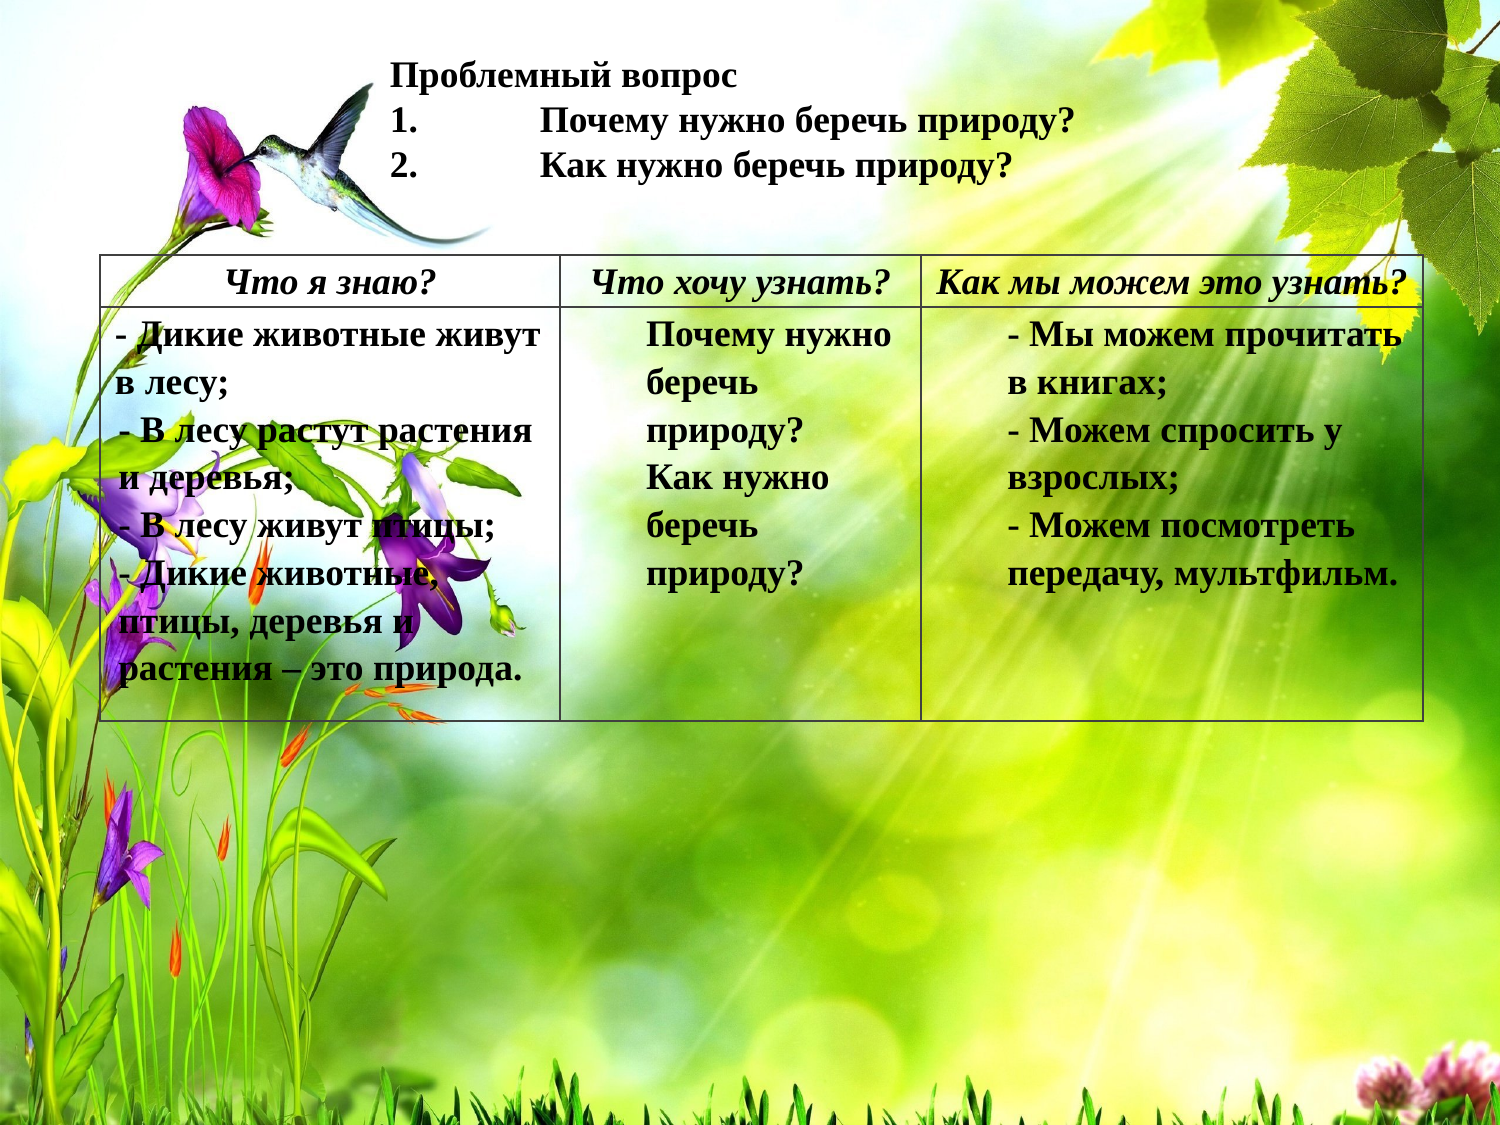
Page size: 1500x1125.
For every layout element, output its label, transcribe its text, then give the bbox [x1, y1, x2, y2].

table_header Как мы можем это узнать? [922, 256, 1422, 306]
text_box Проблемный вопрос 1. Почему нужно беречь природу? 2. Как нужно беречь природу? [374, 42, 1125, 193]
table_cell - Мы можем прочитать в книгах; - Можем спросить у взрослых; - Можем посмотреть передачу, мультфильм. [922, 308, 1422, 720]
table_cell Почему нужно беречь природу? Как нужно беречь природу? [561, 308, 920, 720]
picture [0, 0, 1500, 1125]
table_cell - Дикие животные живут в лесу; - В лесу растут растения и деревья; - В лесу живут птицы; - Дикие животные, птицы, деревья и растения – это природа. [101, 308, 559, 720]
table_header Что хочу узнать? [561, 256, 920, 306]
table_header Что я знаю? [101, 256, 559, 306]
